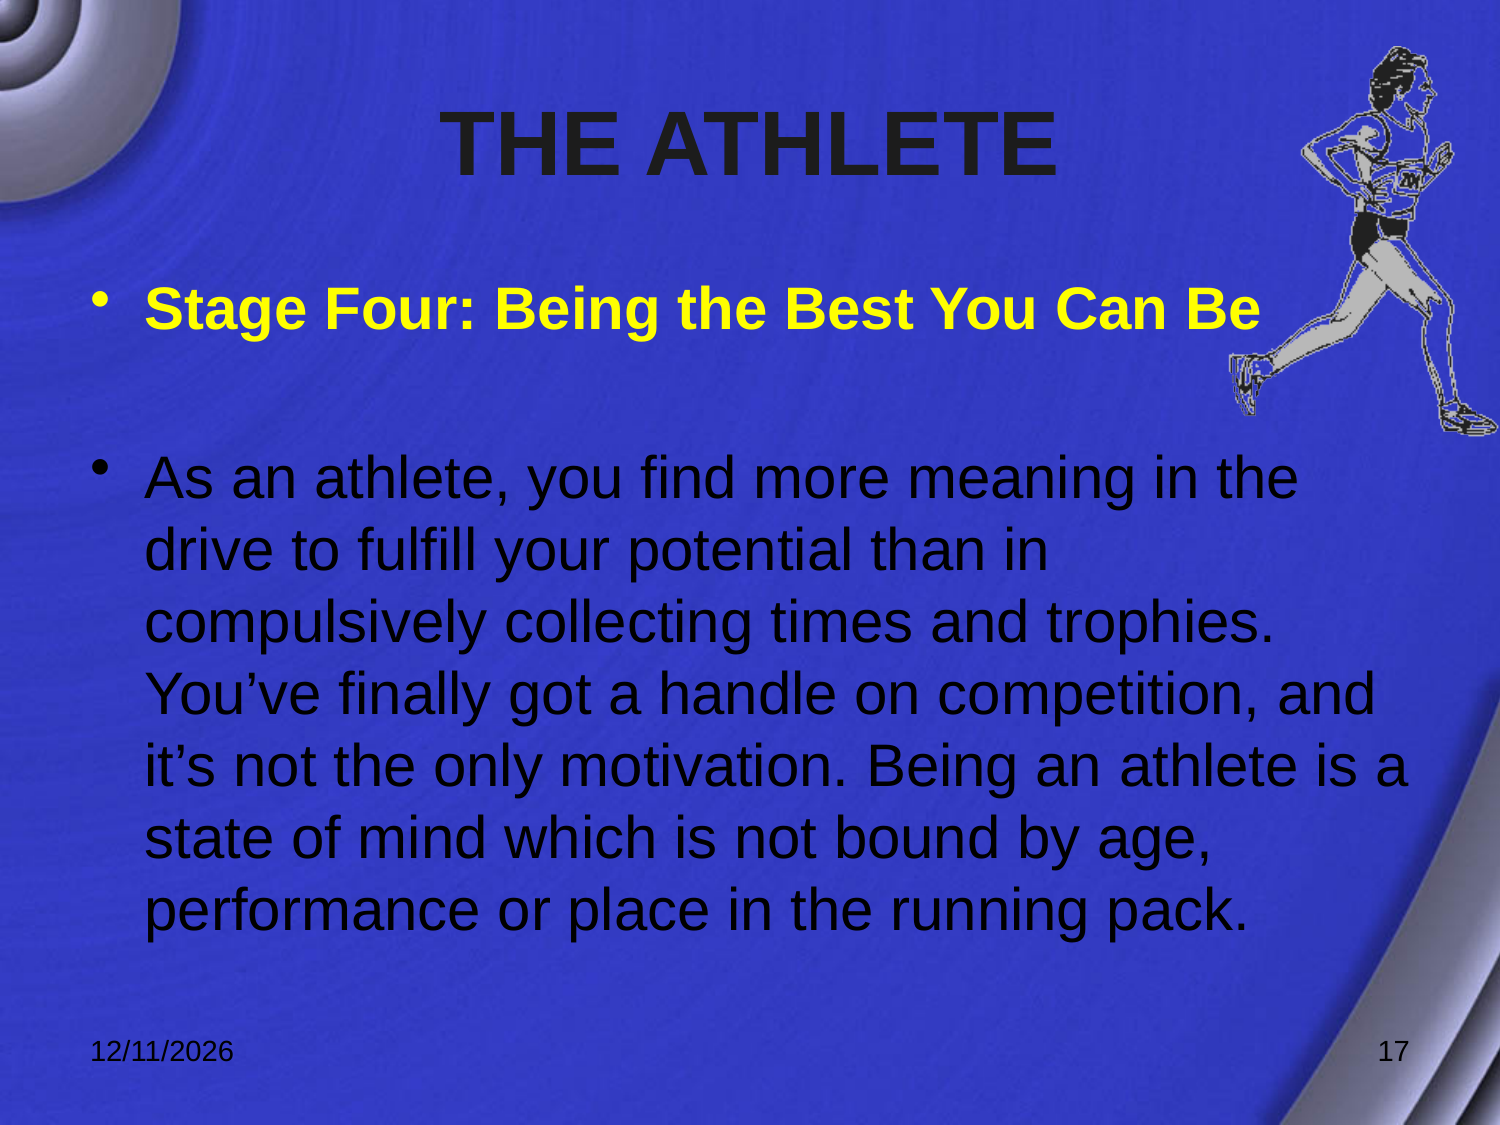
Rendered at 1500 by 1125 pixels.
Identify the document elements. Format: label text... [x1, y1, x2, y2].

title THE ATHLETE [74, 44, 1426, 233]
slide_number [74, 1024, 426, 1103]
slide_number 17 [1074, 1024, 1426, 1103]
list Stage Four: Being the Best You Can Be As an athlete, you find more meaning in the drive to fulfill your potential than in compulsively collecting times and trophies. You’ve finally got a handle on competition, and it’s not the only motivation. Being an athlete is a state of mind which is not bound by age, performance or place in the running pack. [74, 262, 1426, 1006]
picture [0, 0, 1500, 1125]
